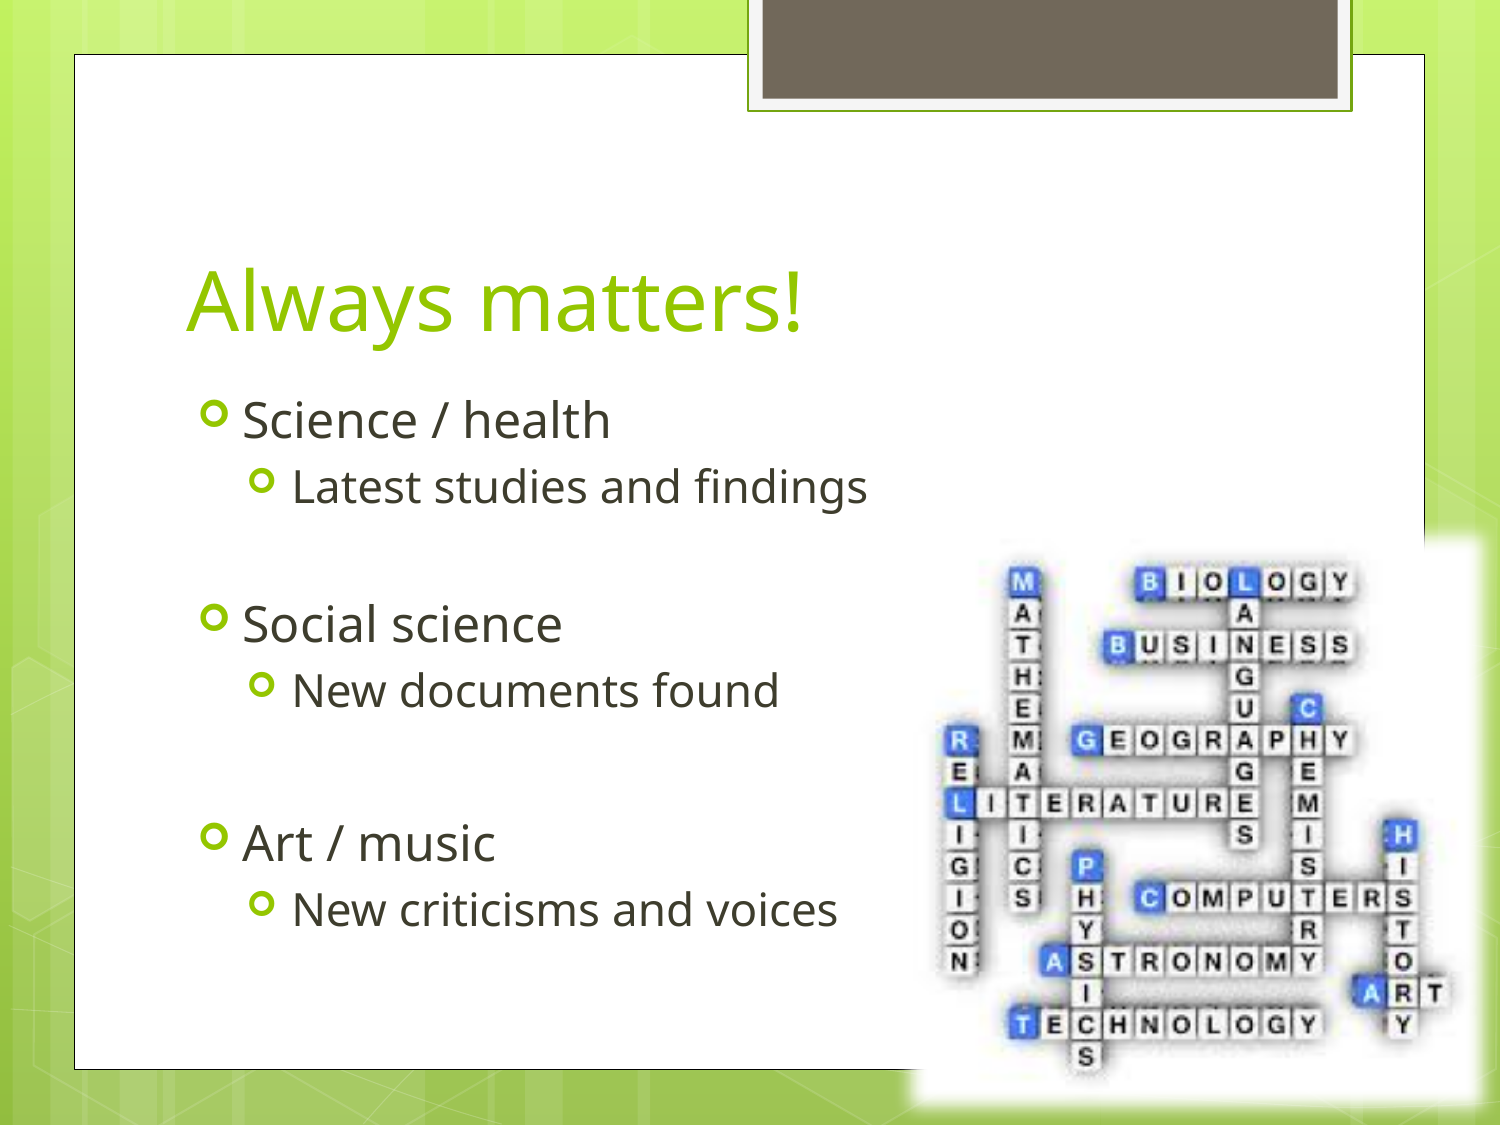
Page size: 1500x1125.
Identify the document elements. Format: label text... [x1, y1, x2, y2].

title Always matters! [171, 168, 1324, 357]
picture [891, 516, 1500, 1125]
list Science / health Latest studies and findings Social science New documents found Art / music New criticisms and voices [171, 381, 1283, 957]
